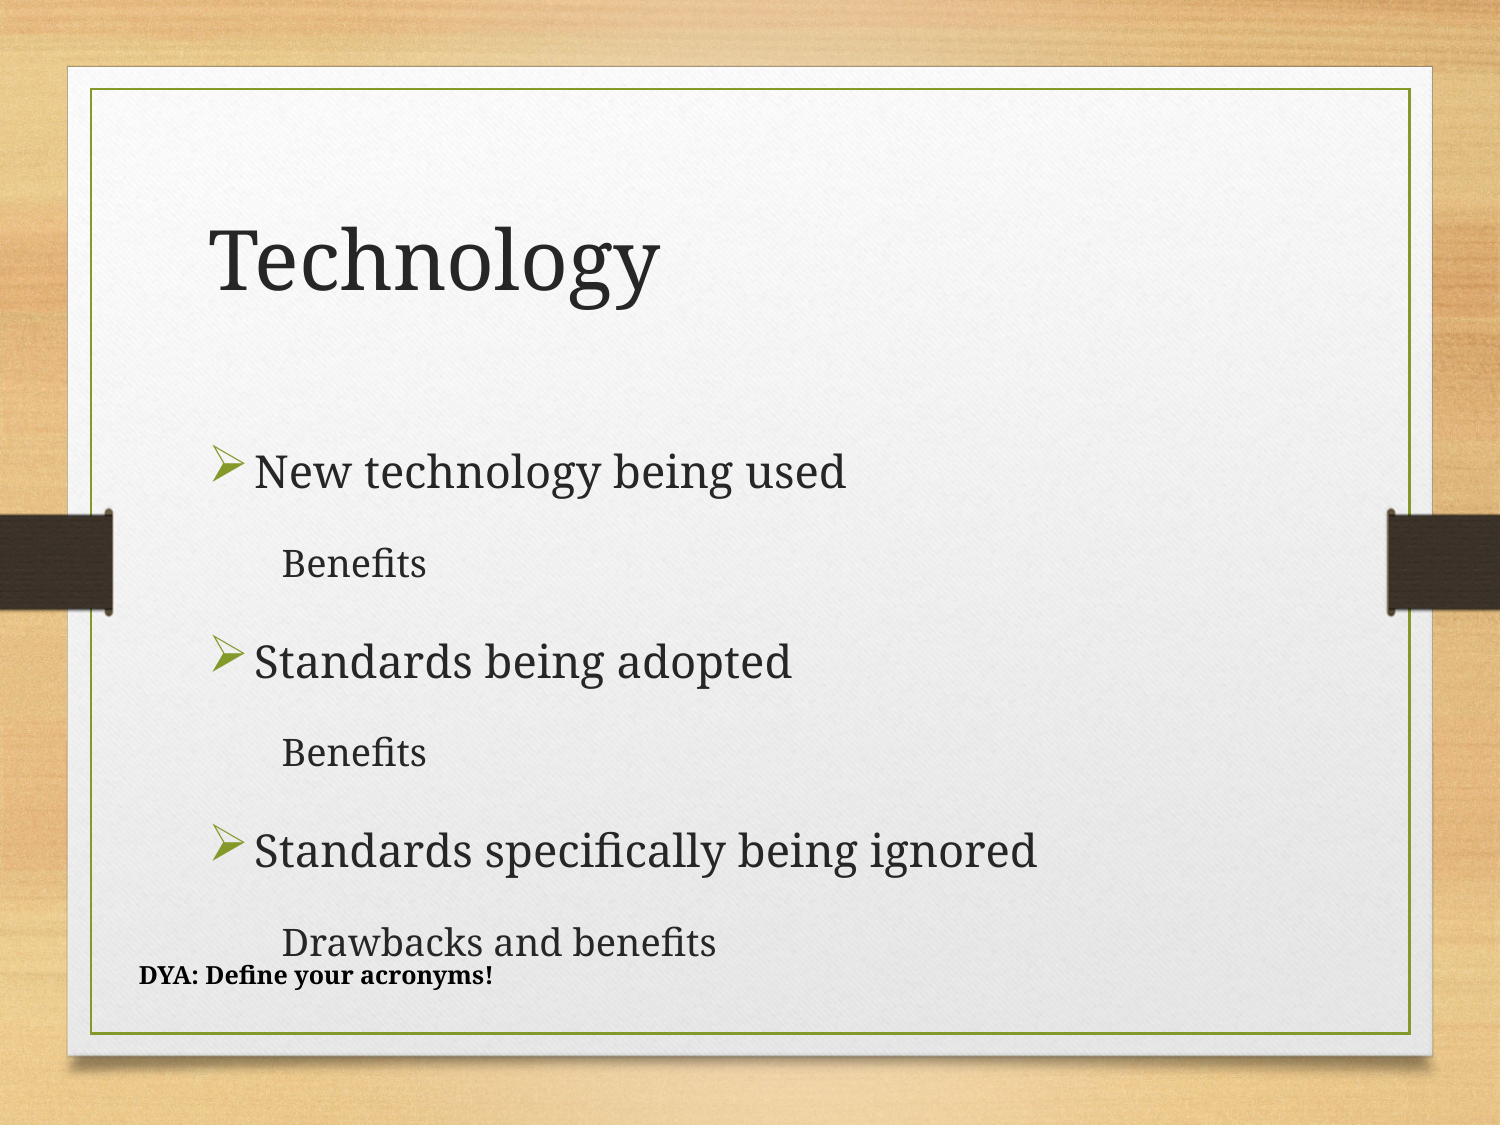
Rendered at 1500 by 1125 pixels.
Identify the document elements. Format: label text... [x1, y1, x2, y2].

text_box DYA: Define your acronyms! [123, 952, 1474, 1035]
picture [0, 0, 1500, 1125]
title Technology [193, 150, 1309, 365]
list New technology being used Benefits Standards being adopted Benefits Standards specifically being ignored Drawbacks and benefits [193, 408, 1309, 952]
